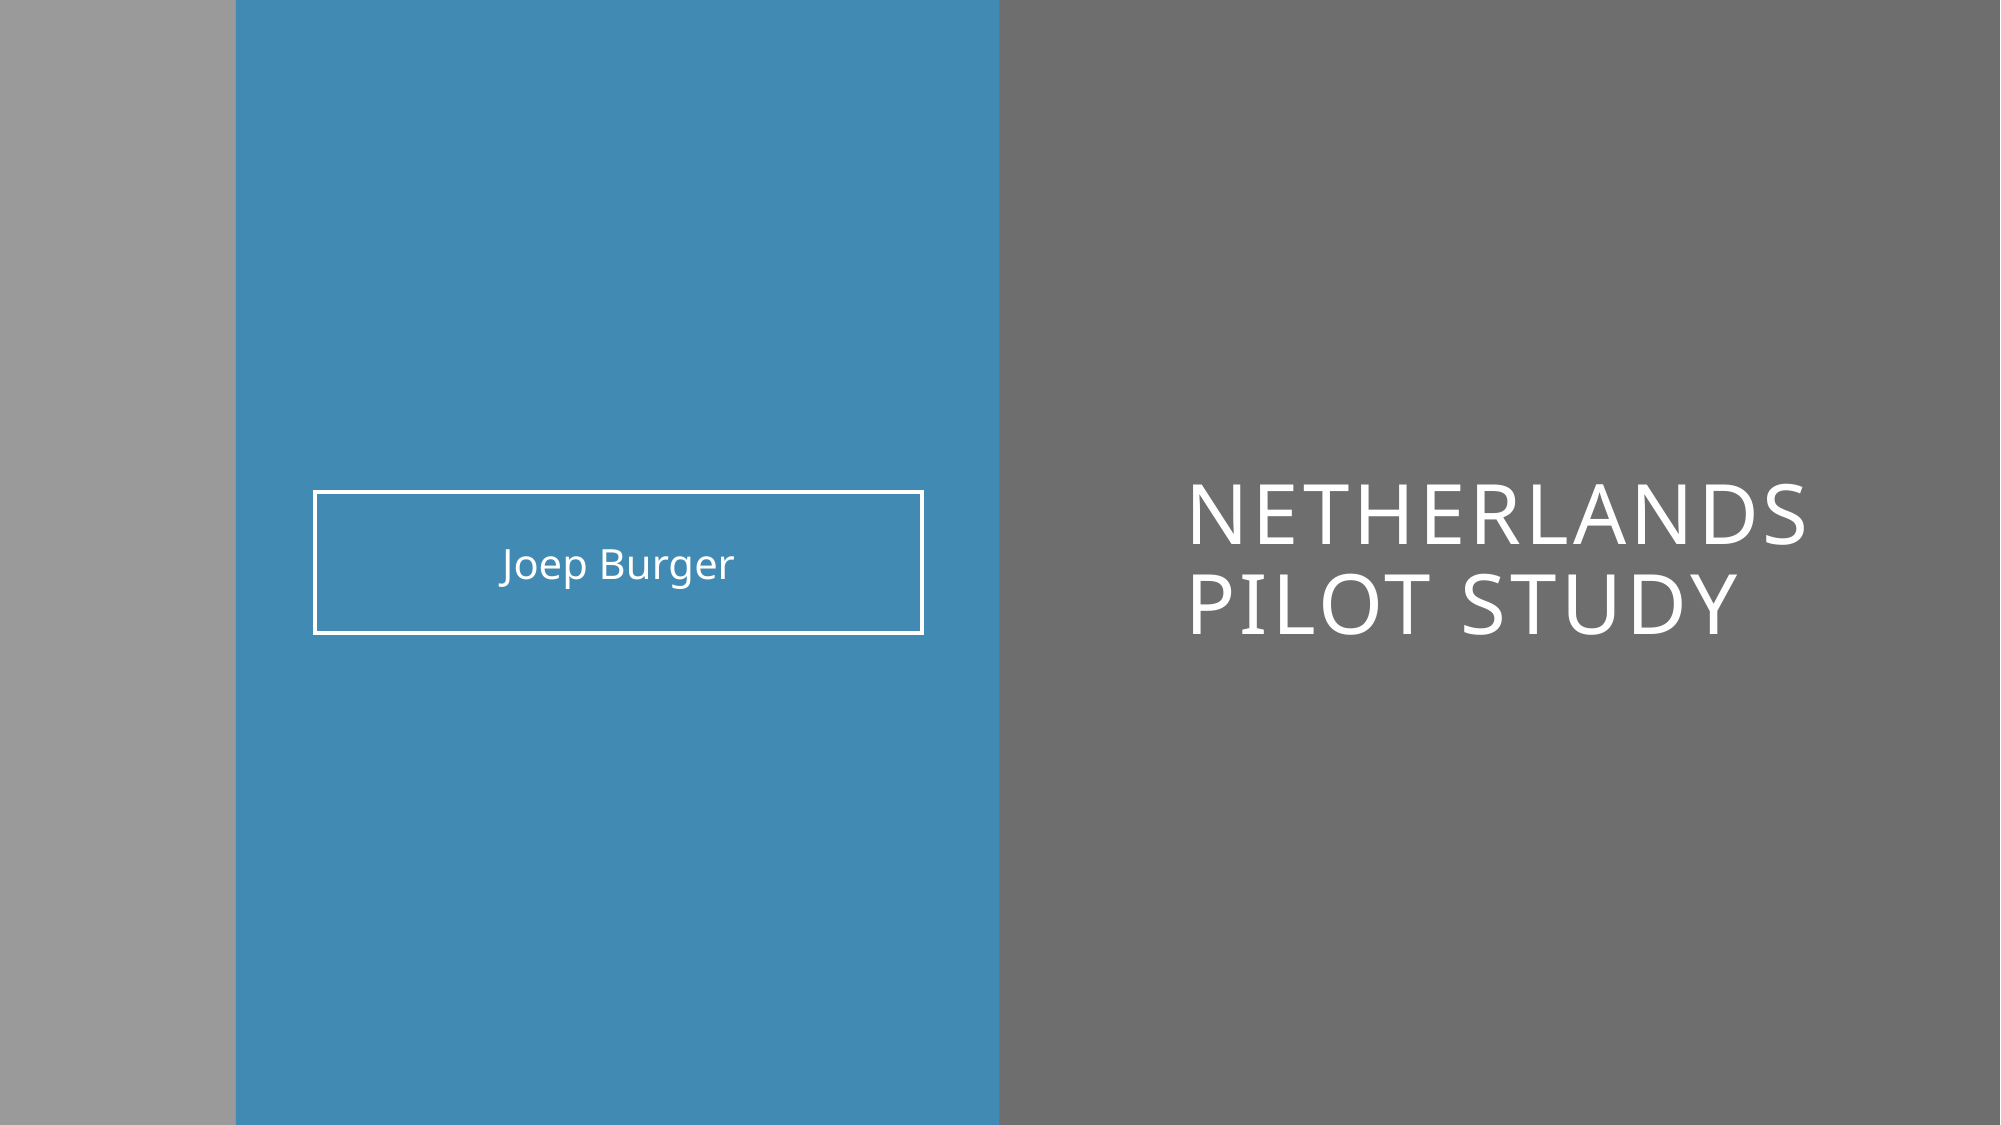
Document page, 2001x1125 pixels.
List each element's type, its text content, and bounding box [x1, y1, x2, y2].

subtitle Joep Burger [314, 491, 923, 634]
title Netherlands Pilot Study [1128, 159, 1871, 966]
text_box [235, 0, 1000, 1125]
text_box [0, 0, 235, 1125]
